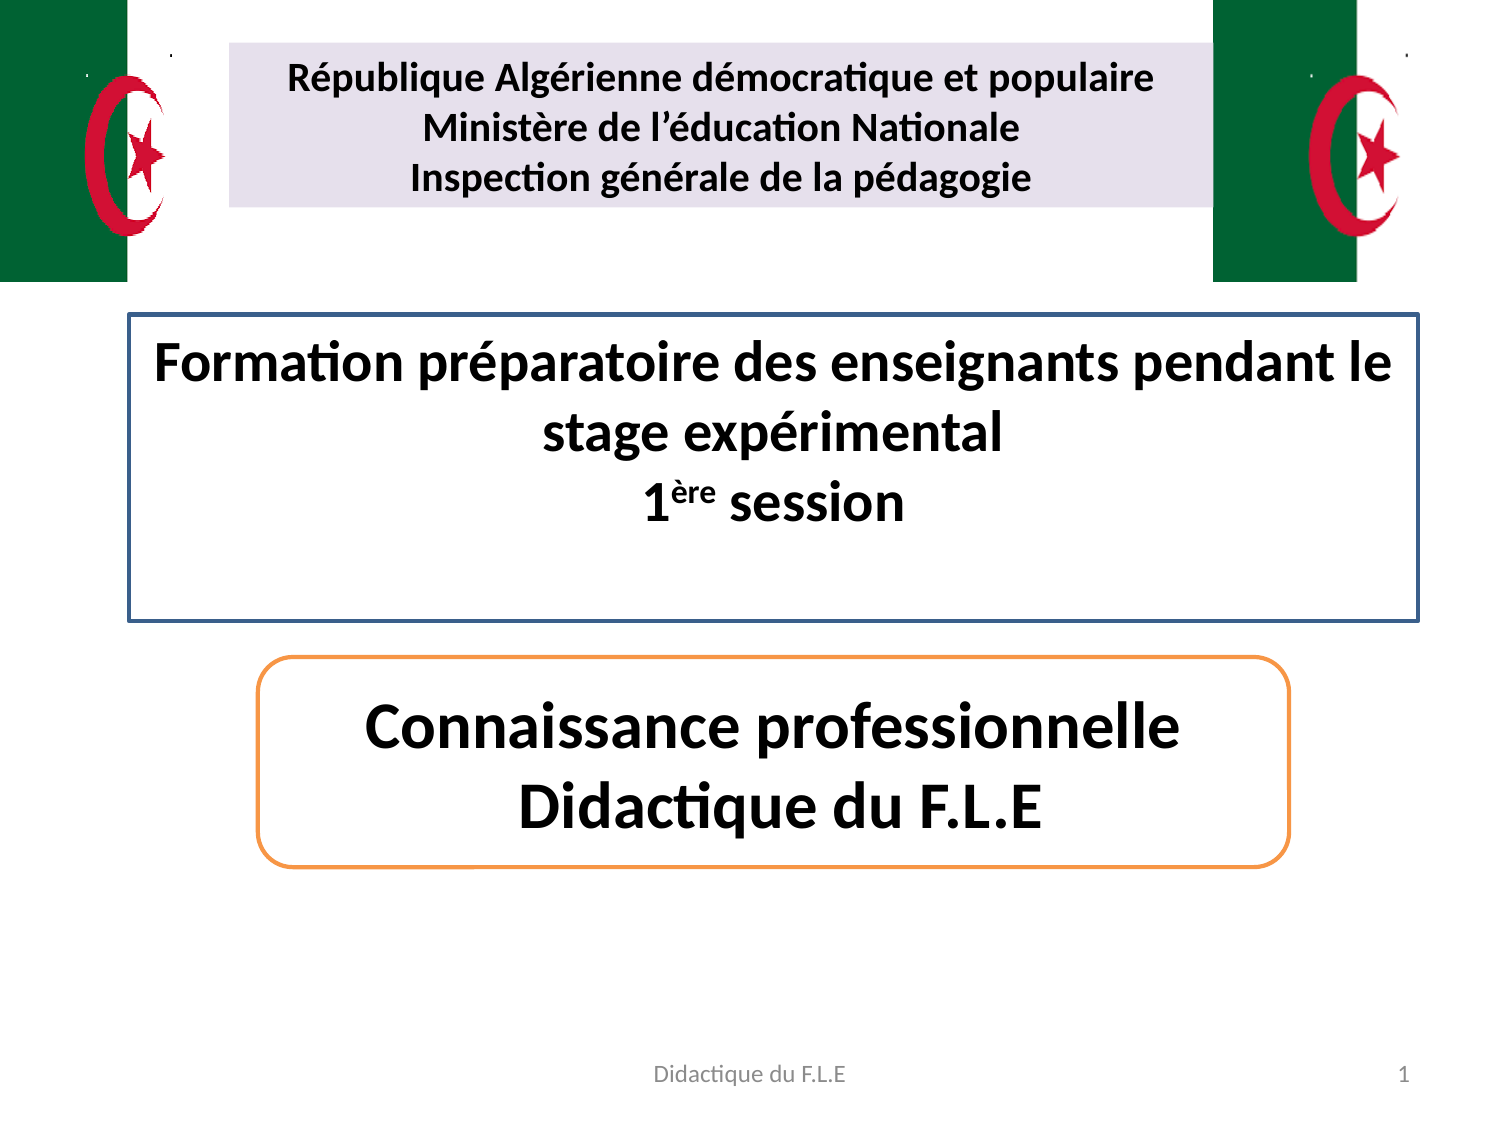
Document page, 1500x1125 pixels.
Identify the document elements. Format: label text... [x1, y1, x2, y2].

footer Didactique du F.L.E [512, 1042, 988, 1103]
text_box Connaissance professionnelle Didactique du F.L.E [255, 654, 1292, 870]
picture [0, 0, 253, 282]
text_box République Algérienne démocratique et populaire Ministère de l’éducation Nationale Inspection générale de la pédagogie [257, 42, 1208, 208]
text_box Formation préparatoire des enseignants pendant le stage expérimental 1ère session [127, 312, 1420, 623]
picture [1213, 0, 1500, 282]
slide_number 1 [1074, 1042, 1425, 1103]
